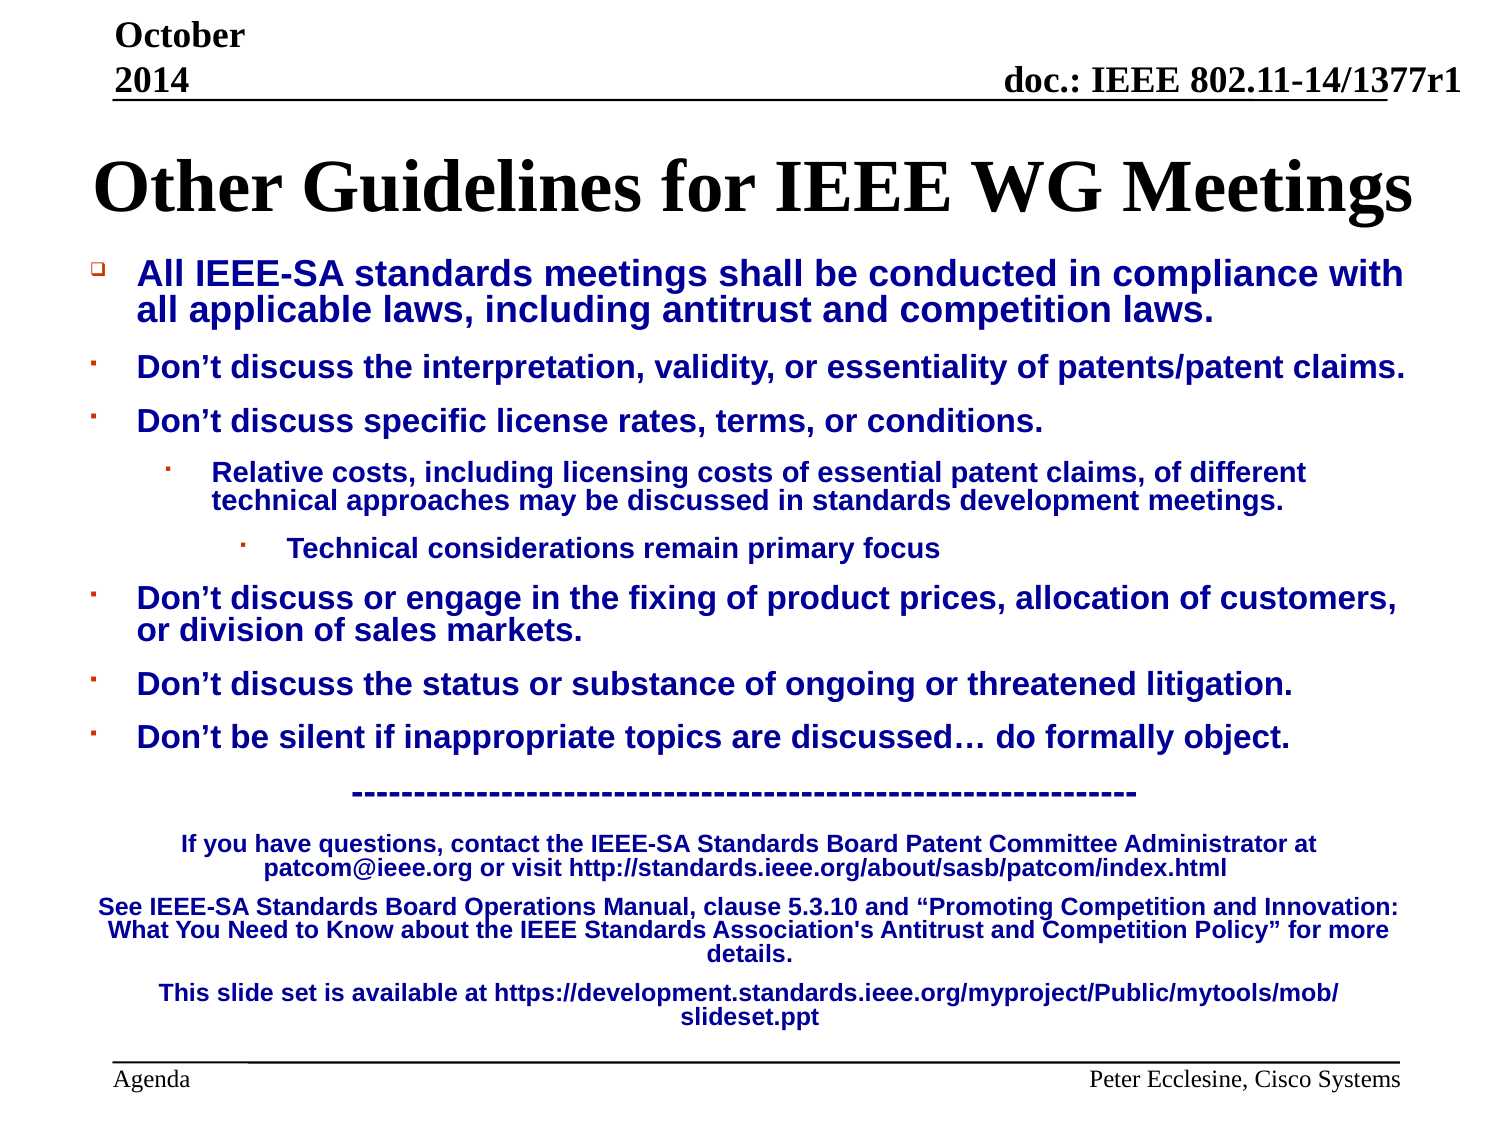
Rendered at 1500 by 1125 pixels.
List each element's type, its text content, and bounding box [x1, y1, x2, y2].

text_box All IEEE-SA standards meetings shall be conducted in compliance with all applicable laws, including antitrust and competition laws. Don’t discuss the interpretation, validity, or essentiality of patents/patent claims. Don’t discuss specific license rates, terms, or conditions. Relative costs, including licensing costs of essential patent claims, of different technical approaches may be discussed in standards development meetings. Technical considerations remain primary focus Don’t discuss or engage in the fixing of product prices, allocation of customers, or division of sales markets. Don’t discuss the status or substance of ongoing or threatened litigation. Don’t be silent if inappropriate topics are discussed… do formally object. --------------------------------------------------------------- If you have questions, contact the IEEE-SA Standards Board Patent Committee Administrator at patcom@ieee.org or visit http://standards.ieee.org/about/sasb/patcom/index.html See IEEE-SA Standards Board Operations Manual, clause 5.3.10 and “Promoting Competition and Innovation: What You Need to Know about the IEEE Standards Association's Antitrust and Competition Policy” for more details. This slide set is available at https://development.standards.ieee.org/myproject/Public/mytools/mob/slideset.ppt [74, 224, 1425, 938]
footer Peter Ecclesine, Cisco Systems [1084, 1061, 1402, 1093]
text_box [87, 37, 1438, 163]
title Other Guidelines for IEEE WG Meetings [59, 99, 1448, 263]
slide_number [114, 54, 316, 101]
